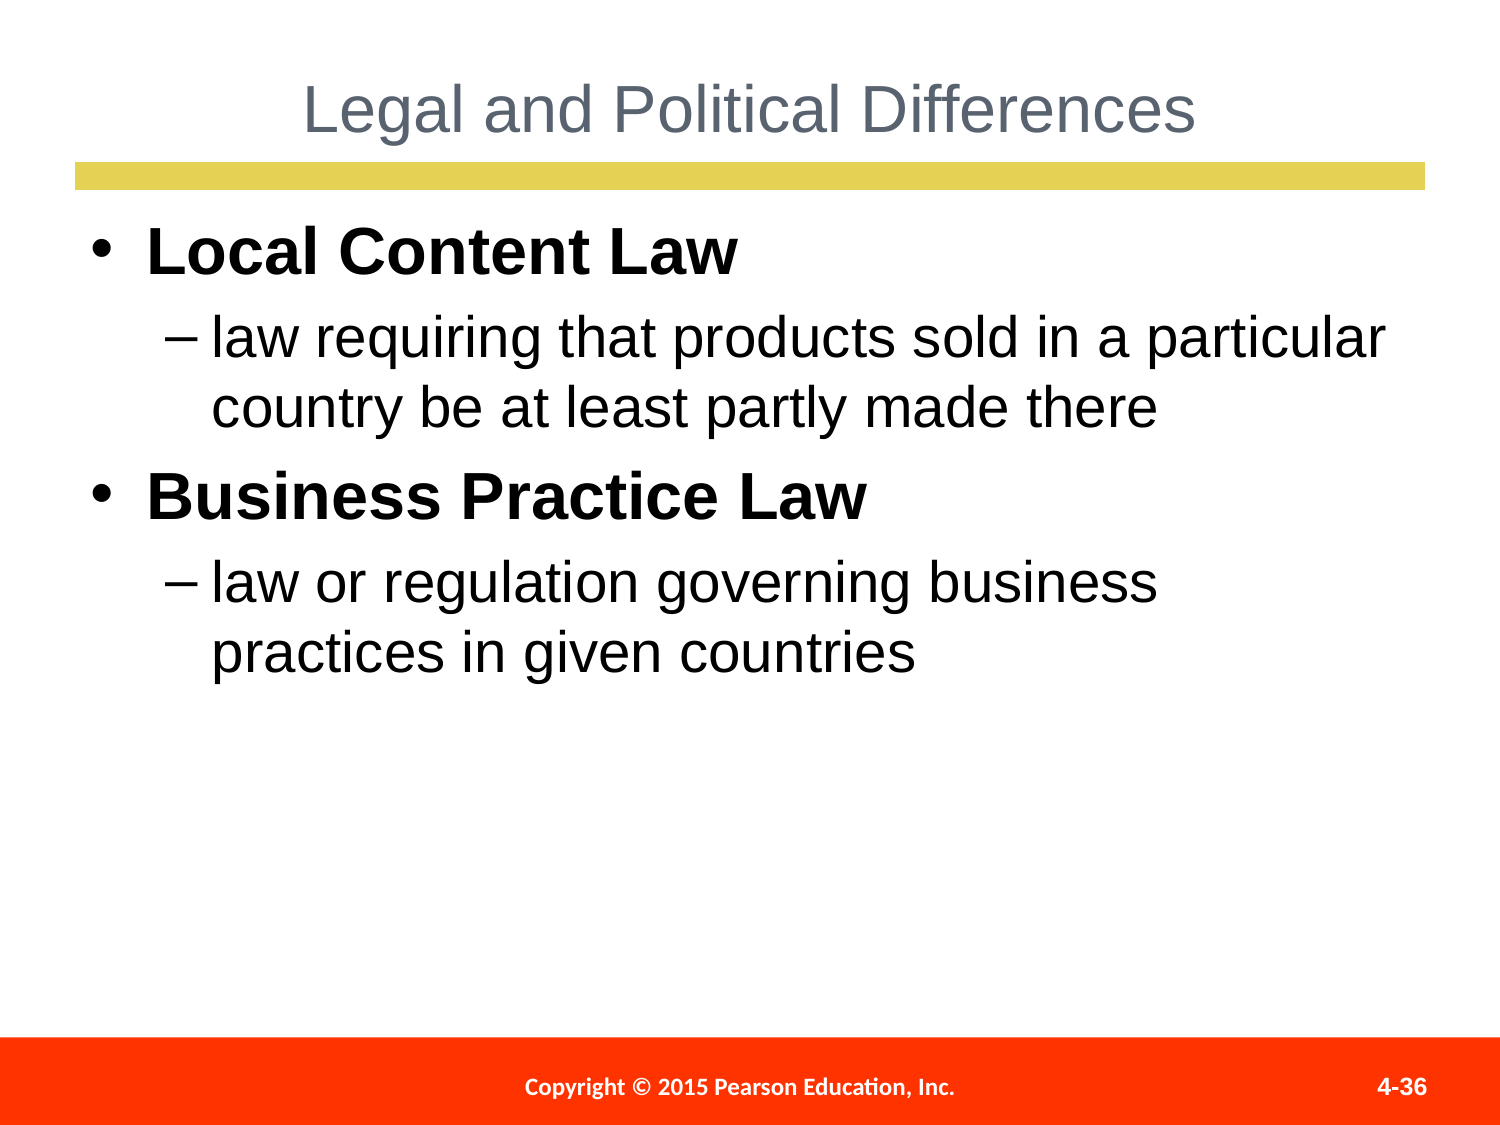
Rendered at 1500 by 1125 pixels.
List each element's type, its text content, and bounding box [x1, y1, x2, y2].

list Local Content Law law requiring that products sold in a particular country be at least partly made there Business Practice Law law or regulation governing business practices in given countries [74, 199, 1426, 1006]
title Legal and Political Differences [74, 12, 1426, 199]
